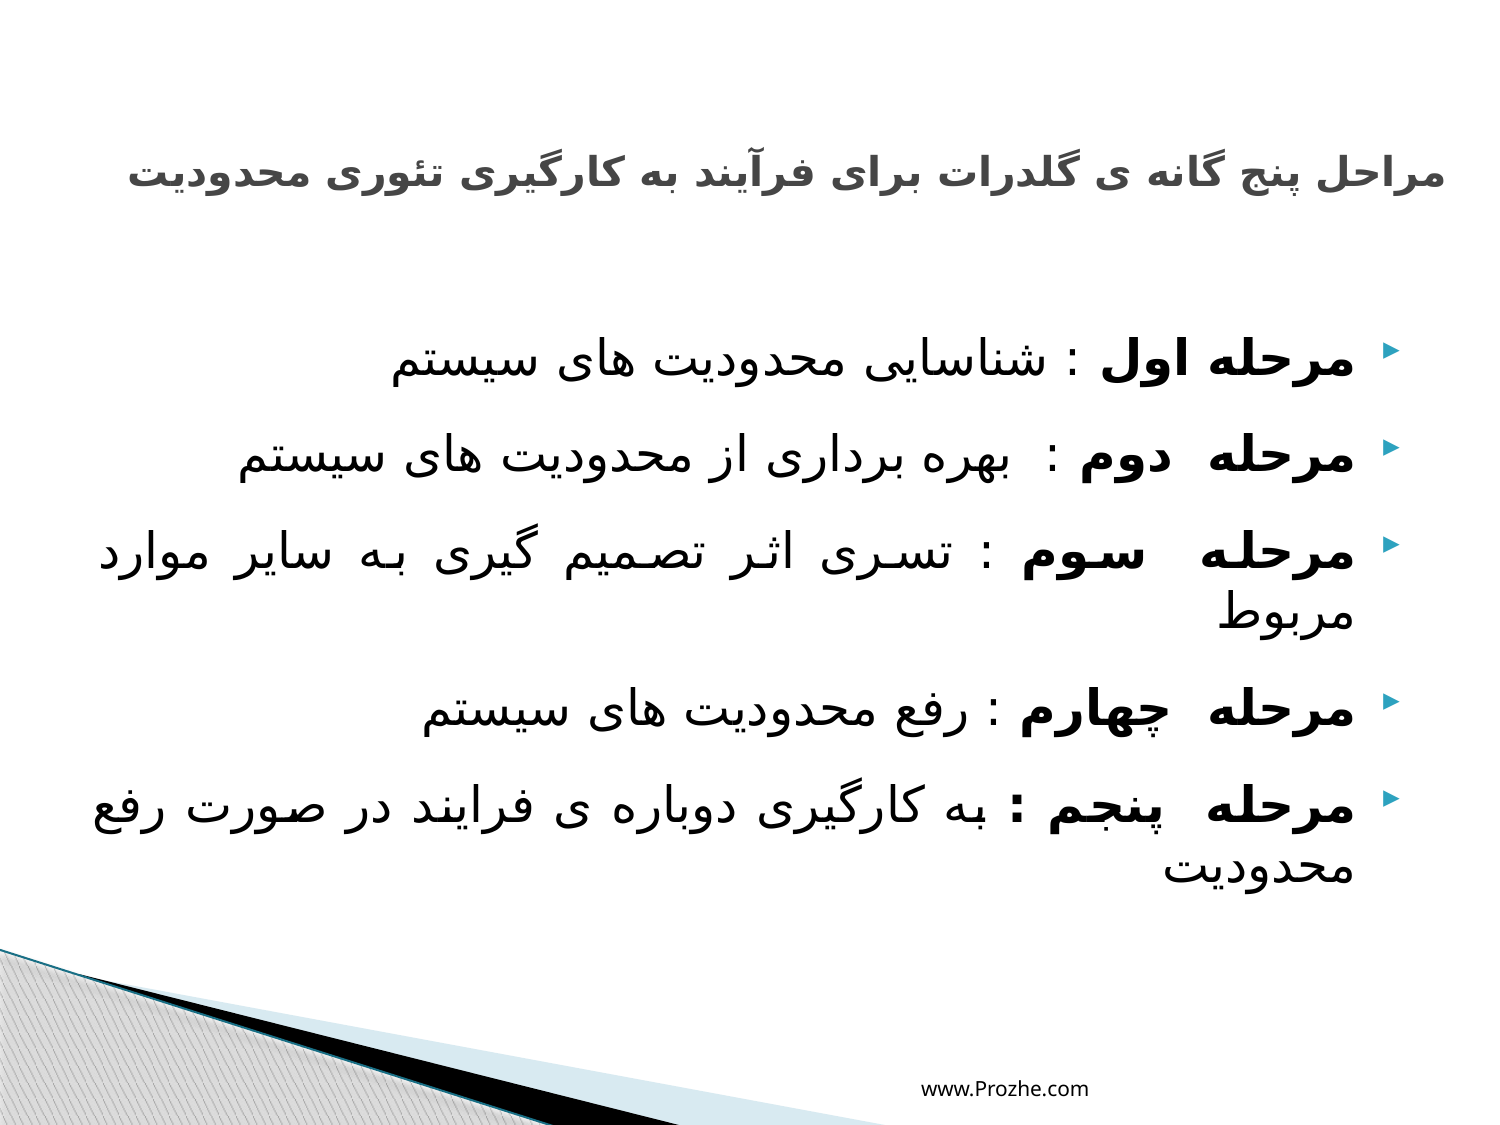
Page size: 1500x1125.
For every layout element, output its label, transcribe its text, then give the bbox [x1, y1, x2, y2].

footer www.Prozhe.com [718, 1051, 1105, 1112]
list مرحله اول : شناسایی محدودیت های سیستم مرحله دوم : بهره برداری از محدودیت های سیستم مرحله سوم : تسری اثر تصمیم گیری به سایر موارد مربوط مرحله چهارم : رفع محدودیت های سیستم مرحله پنجم : به کارگیری دوباره ی فرایند در صورت رفع محدودیت [75, 317, 1425, 905]
title مراحل پنج گانه ی گلدرات برای فرآیند به کارگیری تئوری محدودیت [112, 113, 1463, 302]
